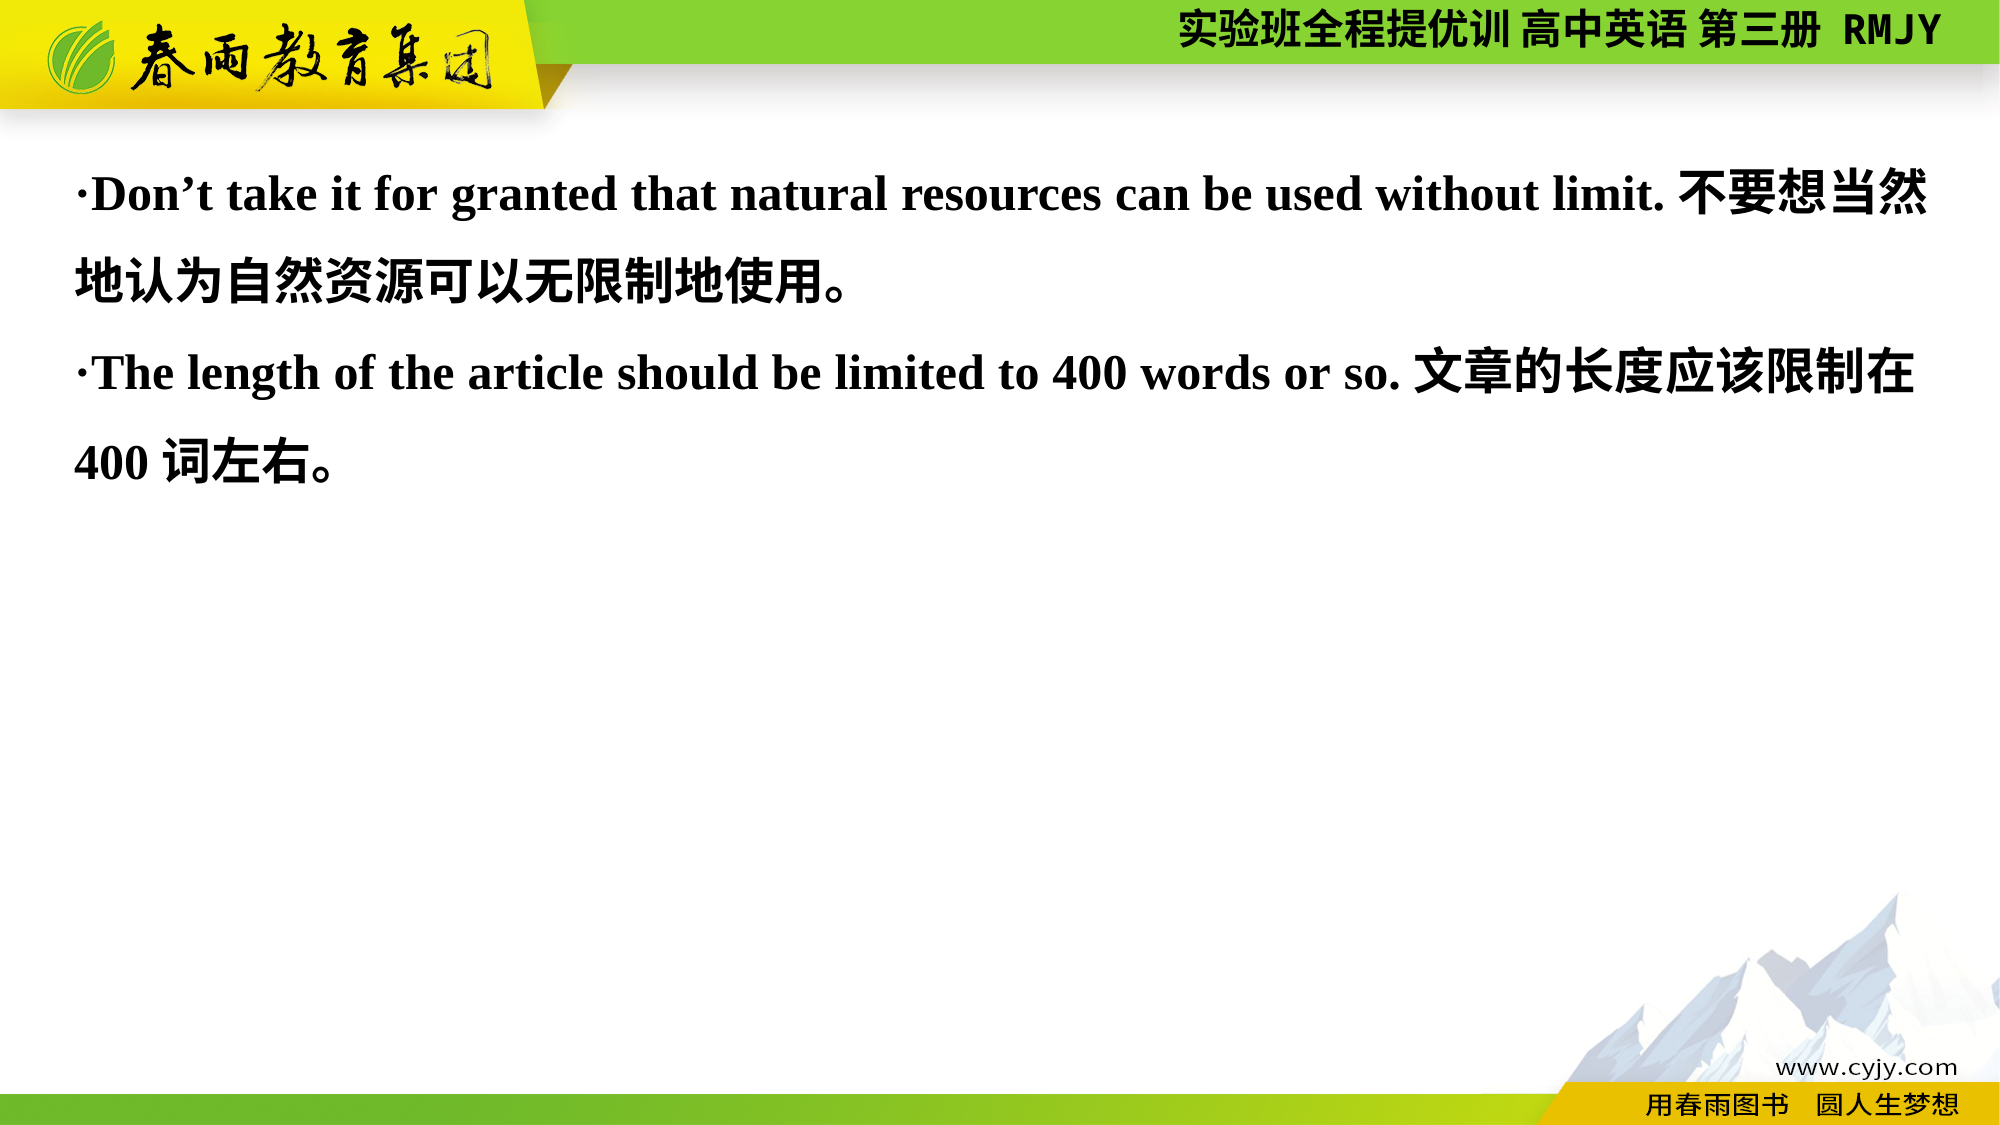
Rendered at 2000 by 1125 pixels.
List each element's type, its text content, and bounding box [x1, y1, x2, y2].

list ·Don’t take it for granted that natural resources can be used without limit.不要想当然地认为自然资源可以无限制地使用。 ·The length of the article should be limited to 400 words or so.文章的长度应该限制在400词左右。 [59, 122, 1944, 490]
picture [0, 0, 2000, 1125]
